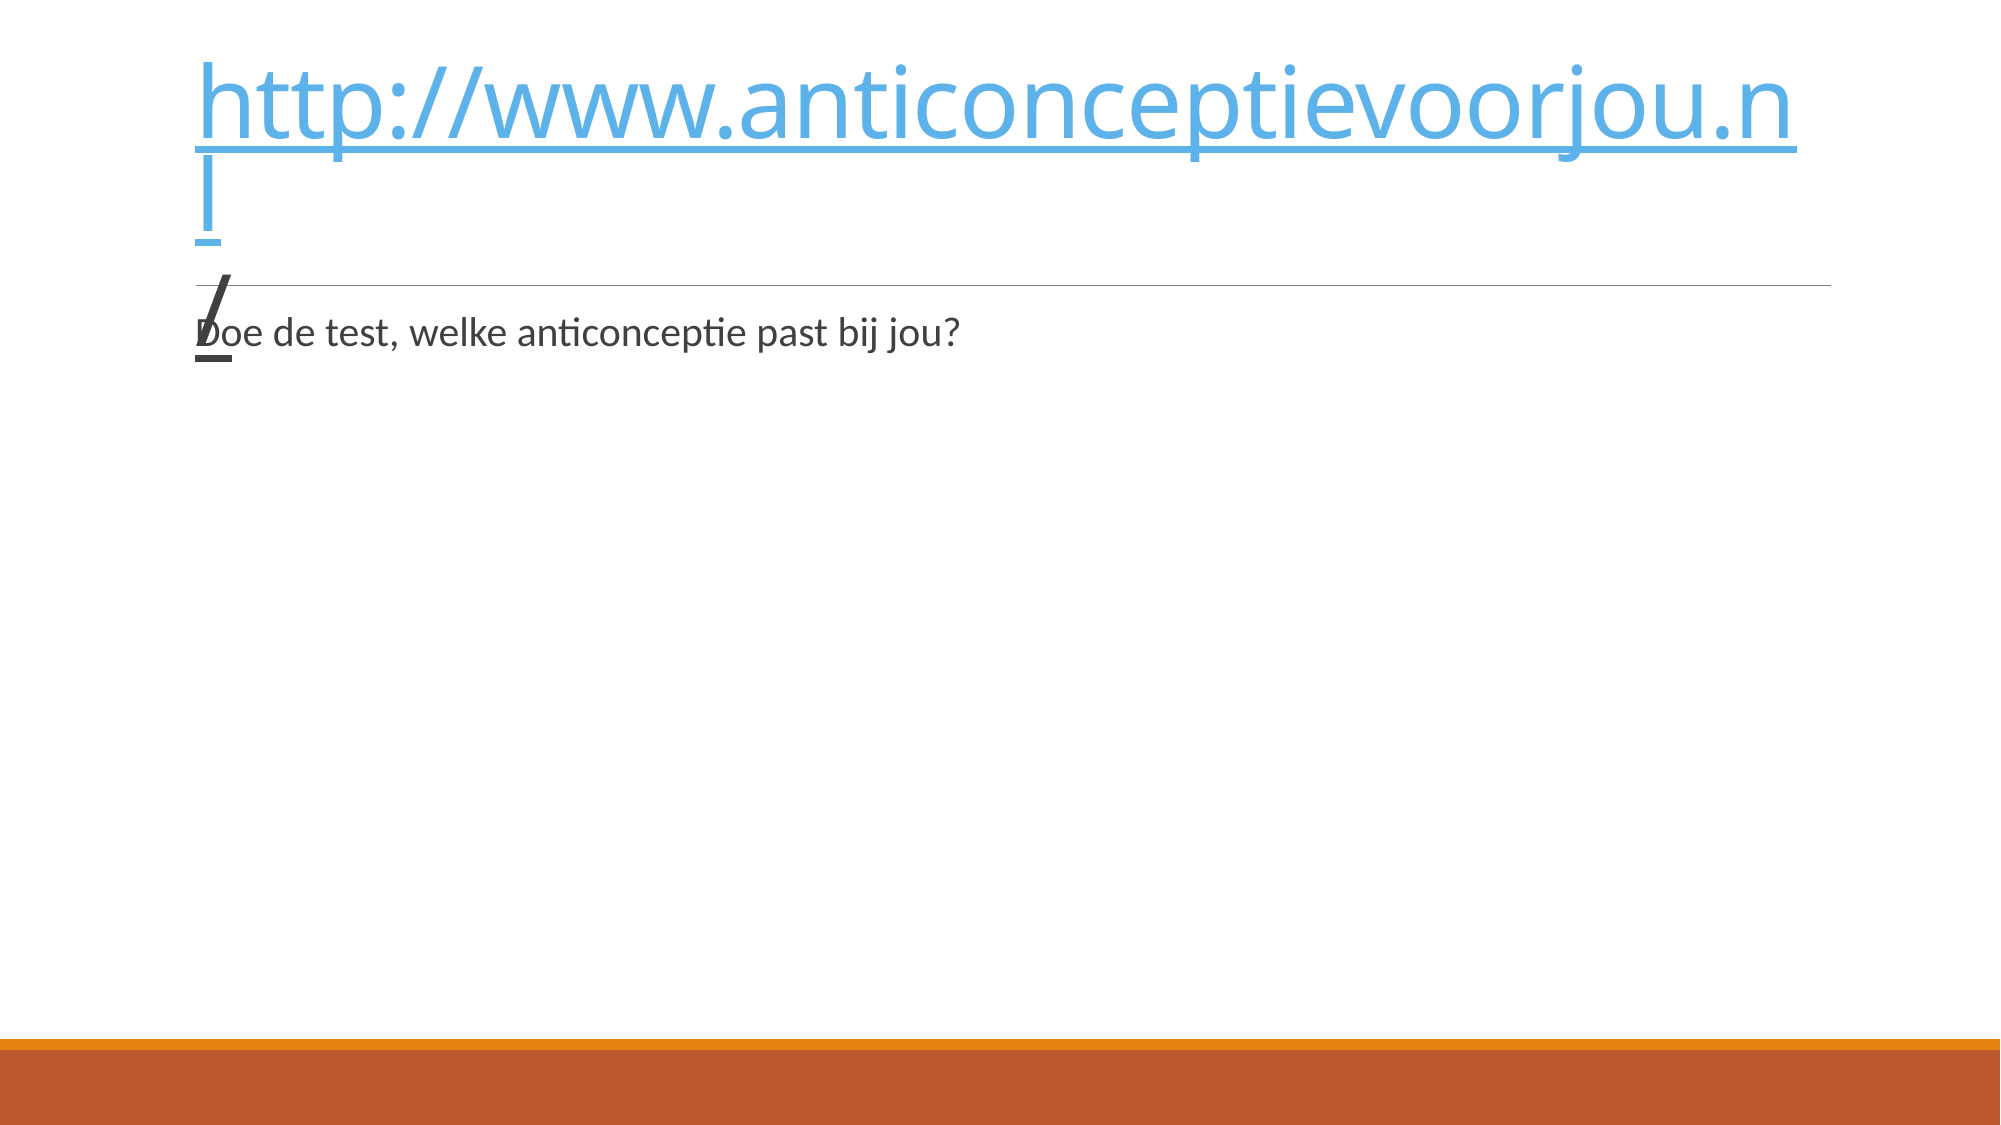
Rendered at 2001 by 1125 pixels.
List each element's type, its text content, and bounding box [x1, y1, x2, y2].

list Doe de test, welke anticonceptie past bij jou? [180, 302, 1830, 963]
title http://www.anticonceptievoorjou.nl/ [180, 47, 1830, 285]
